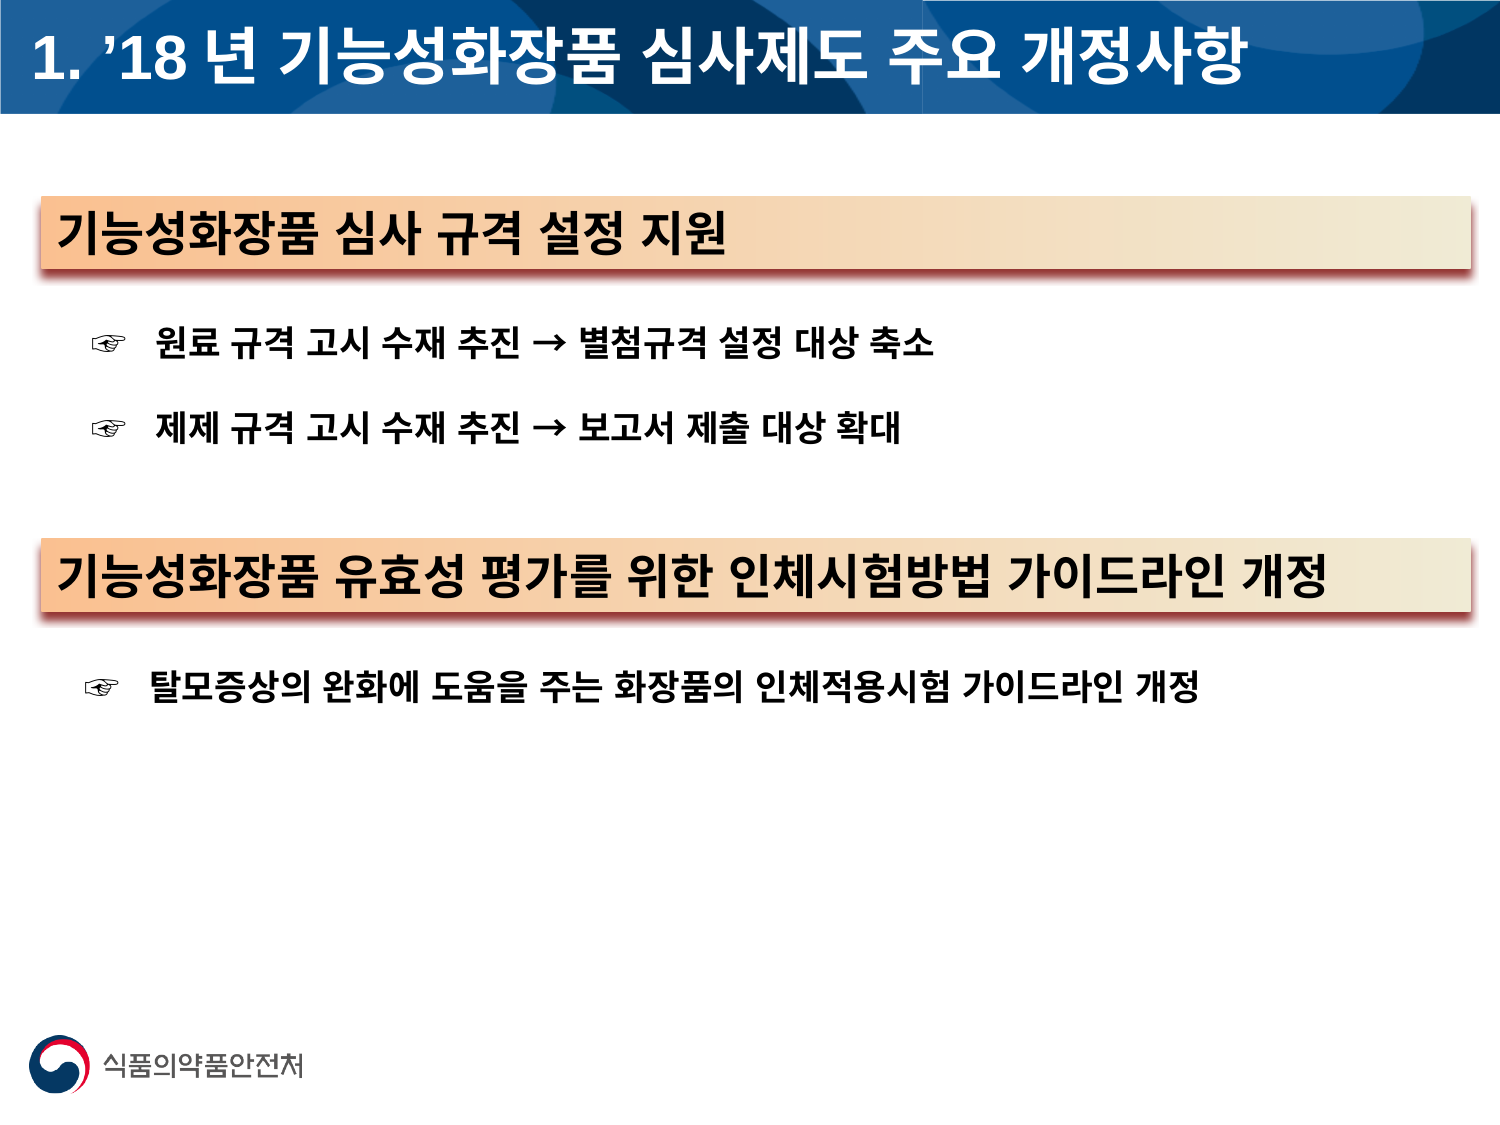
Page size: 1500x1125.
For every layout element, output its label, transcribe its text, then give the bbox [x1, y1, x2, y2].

text_box ☞ 탈모증상의 완화에 도움을 주는 화장품의 인체적용시험 가이드라인 개정 [70, 657, 1471, 716]
text_box ☞ 원료 규격 고시 수재 추진 → 별첨규격 설정 대상 축소 ☞ 제제 규격 고시 수재 추진 → 보고서 제출 대상 확대 [76, 314, 1424, 457]
text_box 기능성화장품 유효성 평가를 위한 인체시험방법 가이드라인 개정 [41, 538, 1471, 612]
text_box 기능성화장품 심사 규격 설정 지원 [41, 196, 1471, 269]
picture [29, 1035, 302, 1095]
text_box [0, 0, 1500, 114]
